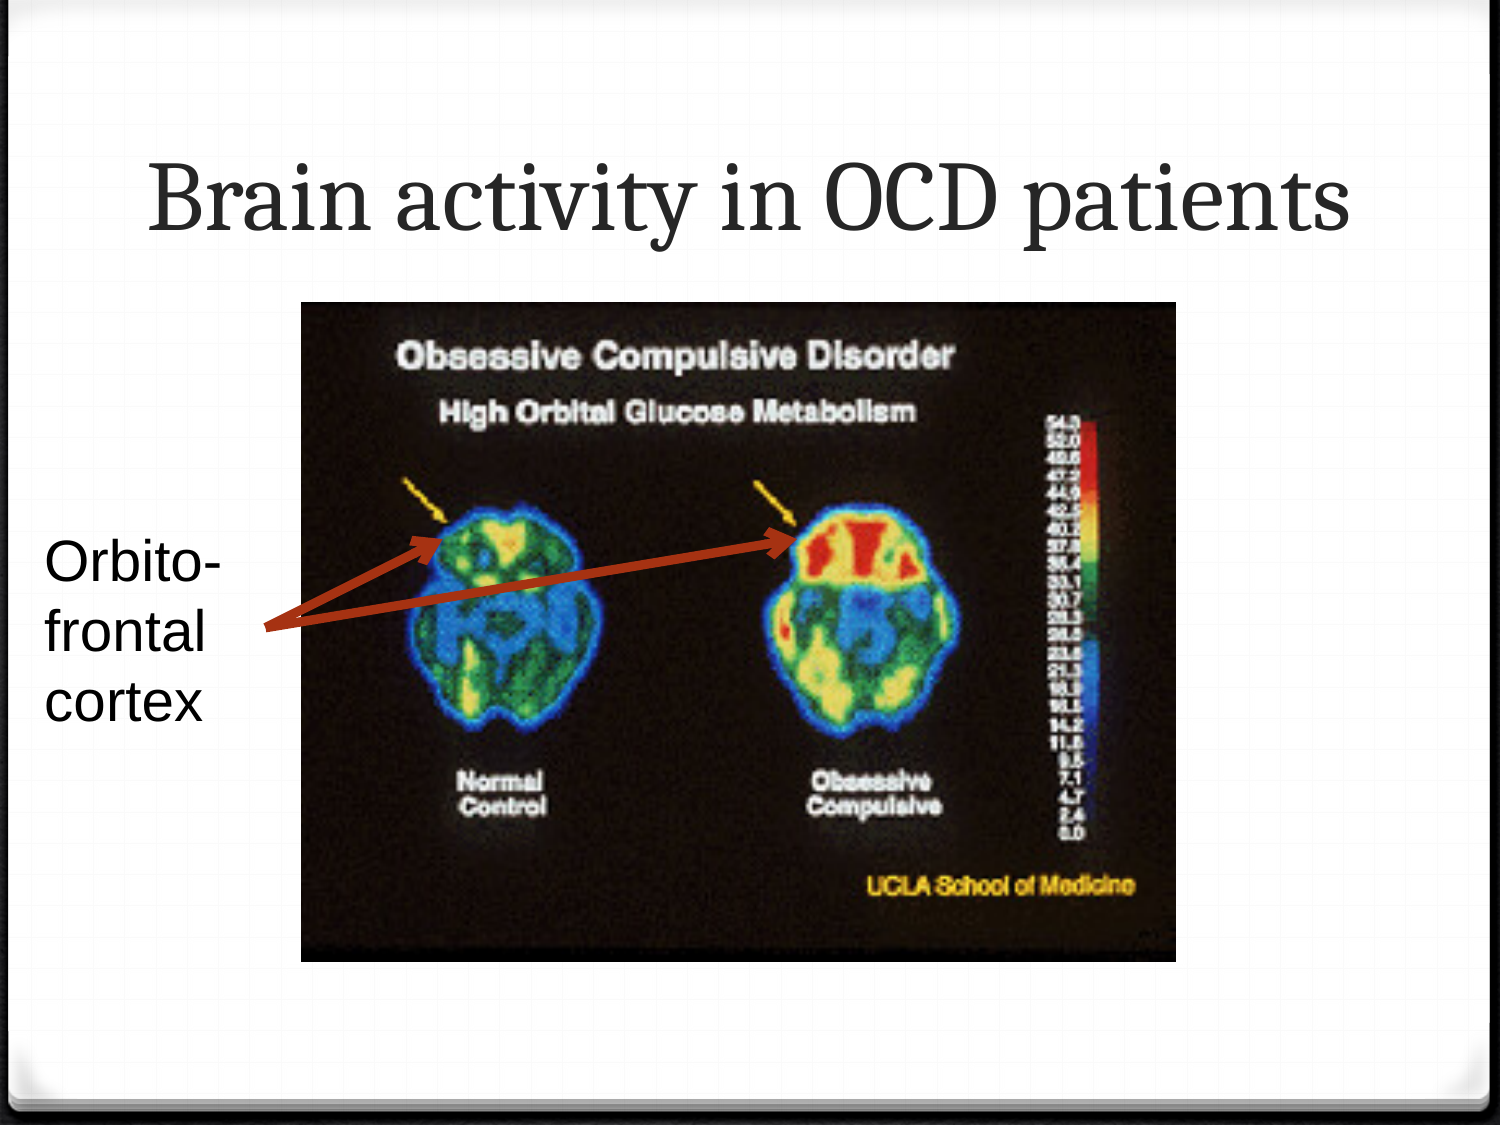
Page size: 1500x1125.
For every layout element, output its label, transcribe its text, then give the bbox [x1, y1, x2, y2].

title Brain activity in OCD patients [90, 71, 1410, 309]
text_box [29, 515, 798, 743]
picture [0, 0, 1500, 1125]
